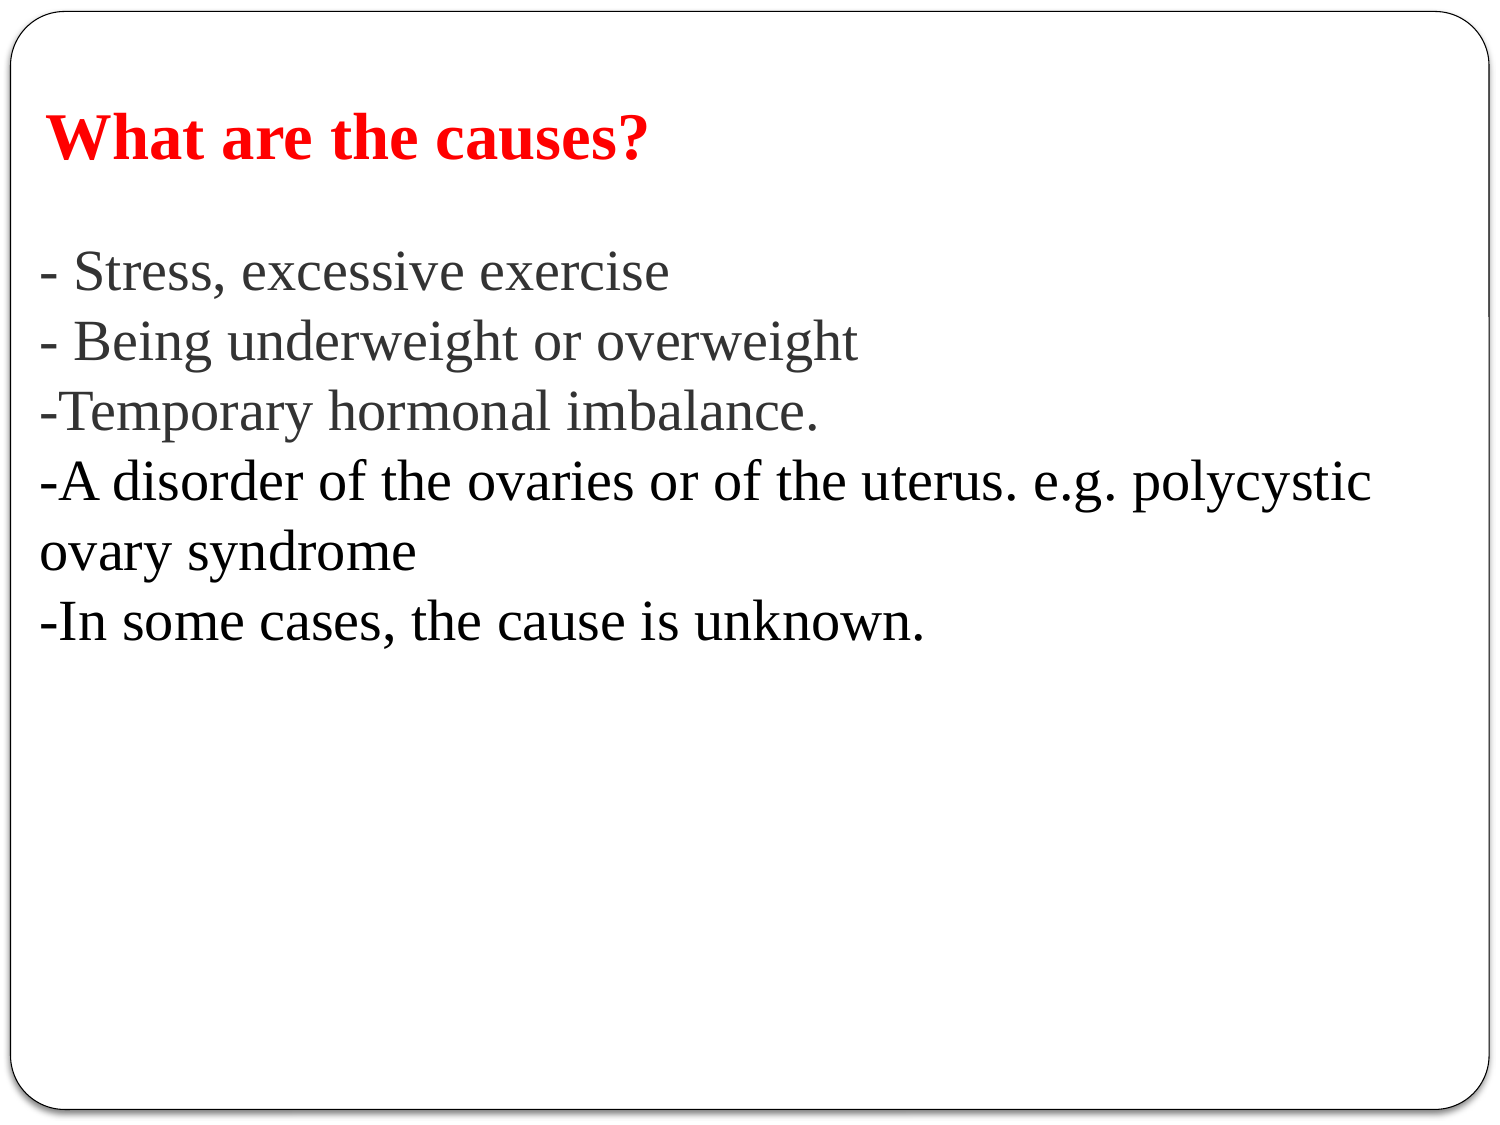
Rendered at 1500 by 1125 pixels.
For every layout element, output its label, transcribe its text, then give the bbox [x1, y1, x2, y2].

text_box What are the causes? [30, 85, 667, 181]
text_box - Stress, excessive exercise - Being underweight or overweight -Temporary hormonal imbalance. -A disorder of the ovaries or of the uterus. e.g. polycystic ovary syndrome -In some cases, the cause is unknown. [24, 224, 1481, 730]
